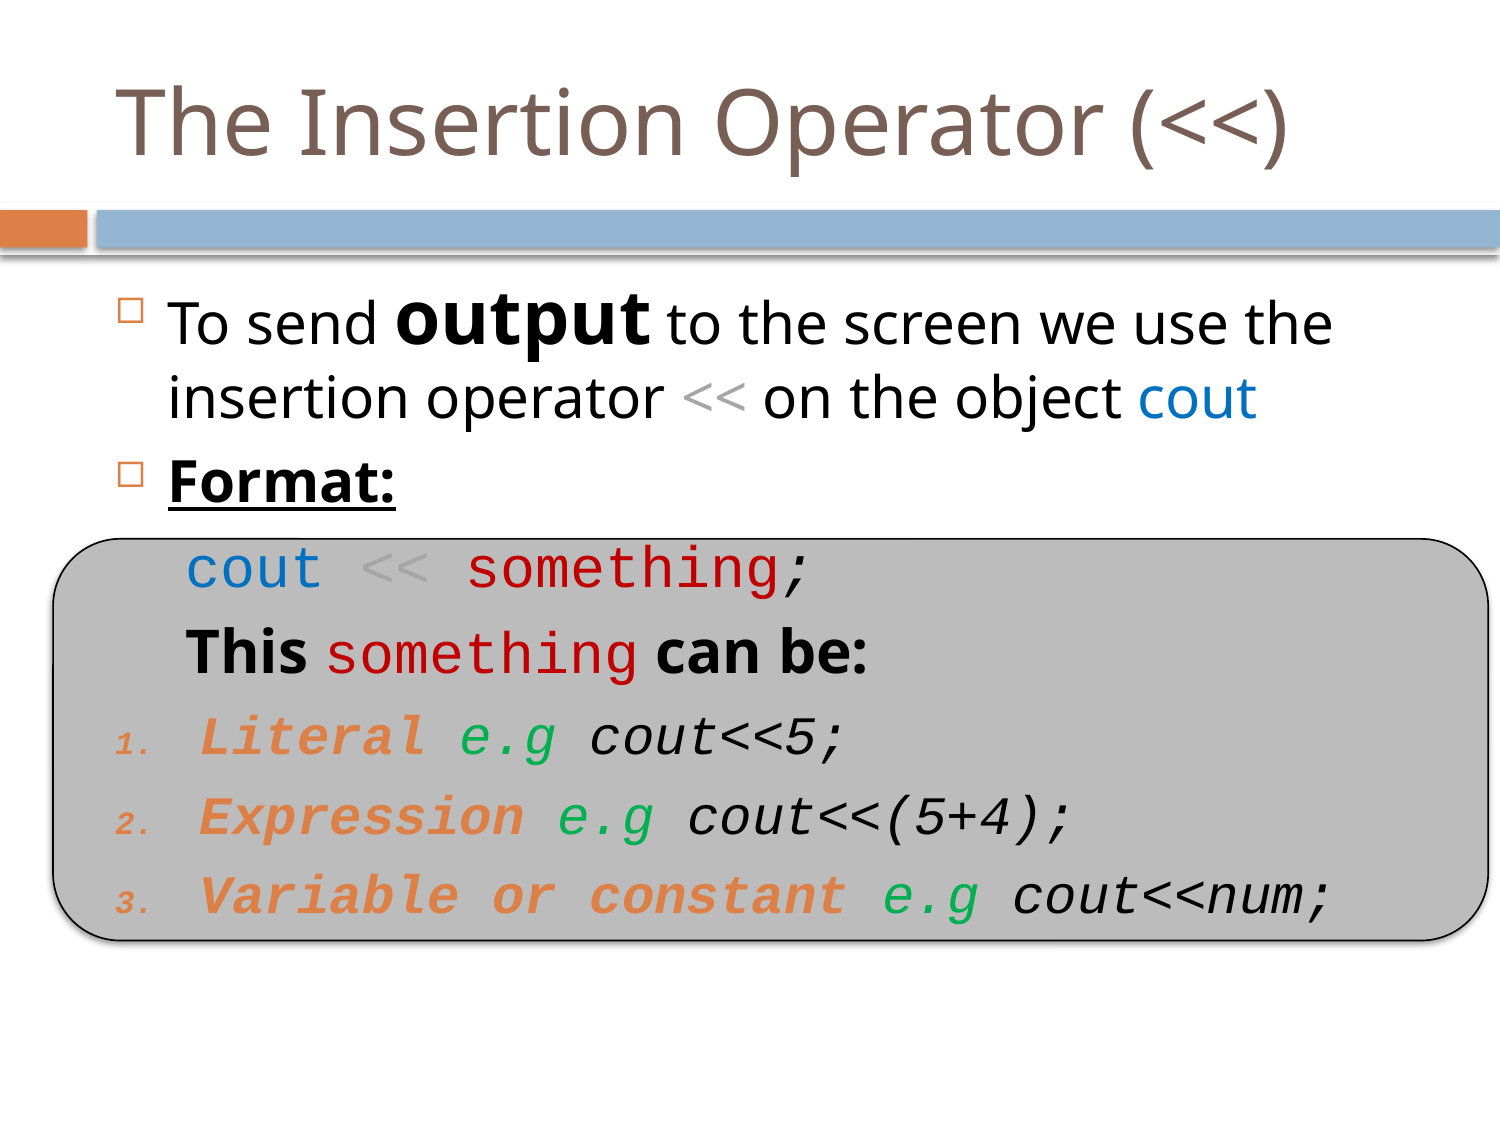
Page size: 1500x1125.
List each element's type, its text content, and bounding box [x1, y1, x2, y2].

text_box [52, 541, 100, 939]
title The Insertion Operator (<<) [100, 37, 1438, 200]
text_box [1438, 540, 1490, 940]
list To send output to the screen we use the insertion operator << on the object cout Format: cout << something; This something can be: Literal e.g cout<<5; Expression e.g cout<<(5+4); Variable or constant e.g cout<<num; [100, 262, 1438, 1005]
